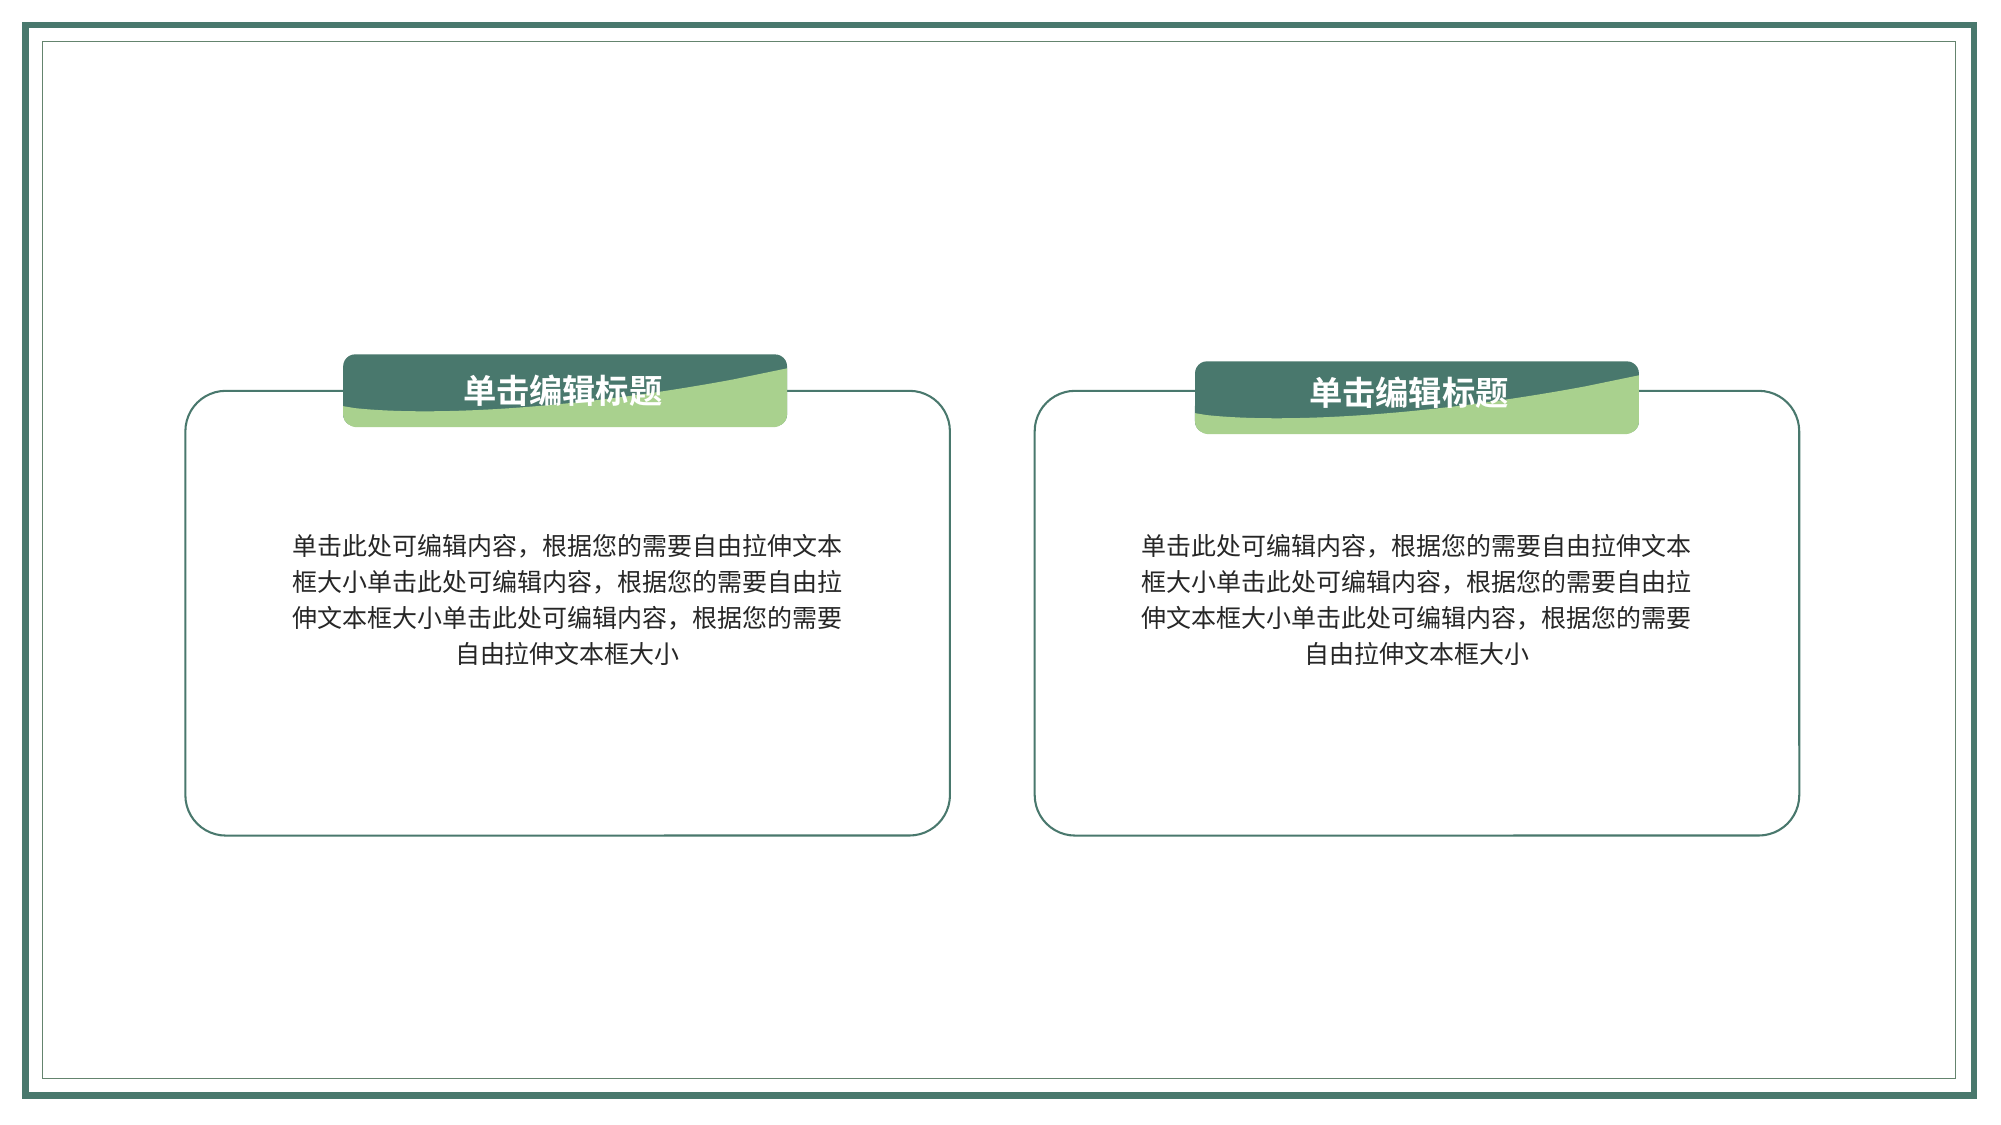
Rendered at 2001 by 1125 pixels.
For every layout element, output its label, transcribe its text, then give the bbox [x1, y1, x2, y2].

text_box [42, 41, 1956, 1080]
text_box 单击编辑标题 [448, 362, 682, 418]
text_box [25, 24, 1975, 1097]
text_box [342, 353, 789, 410]
text_box 单击此处可编辑内容，根据您的需要自由拉伸文本框大小单击此处可编辑内容，根据您的需要自由拉伸文本框大小单击此处可编辑内容，根据您的需要自由拉伸文本框大小 [1141, 524, 1692, 669]
text_box [1194, 374, 1640, 436]
text_box 单击编辑标题 [1294, 364, 1528, 420]
text_box [184, 389, 951, 837]
text_box [1193, 360, 1640, 422]
text_box 单击此处可编辑内容，根据您的需要自由拉伸文本框大小单击此处可编辑内容，根据您的需要自由拉伸文本框大小单击此处可编辑内容，根据您的需要自由拉伸文本框大小 [292, 524, 843, 669]
text_box [342, 367, 789, 429]
text_box [1033, 389, 1801, 837]
